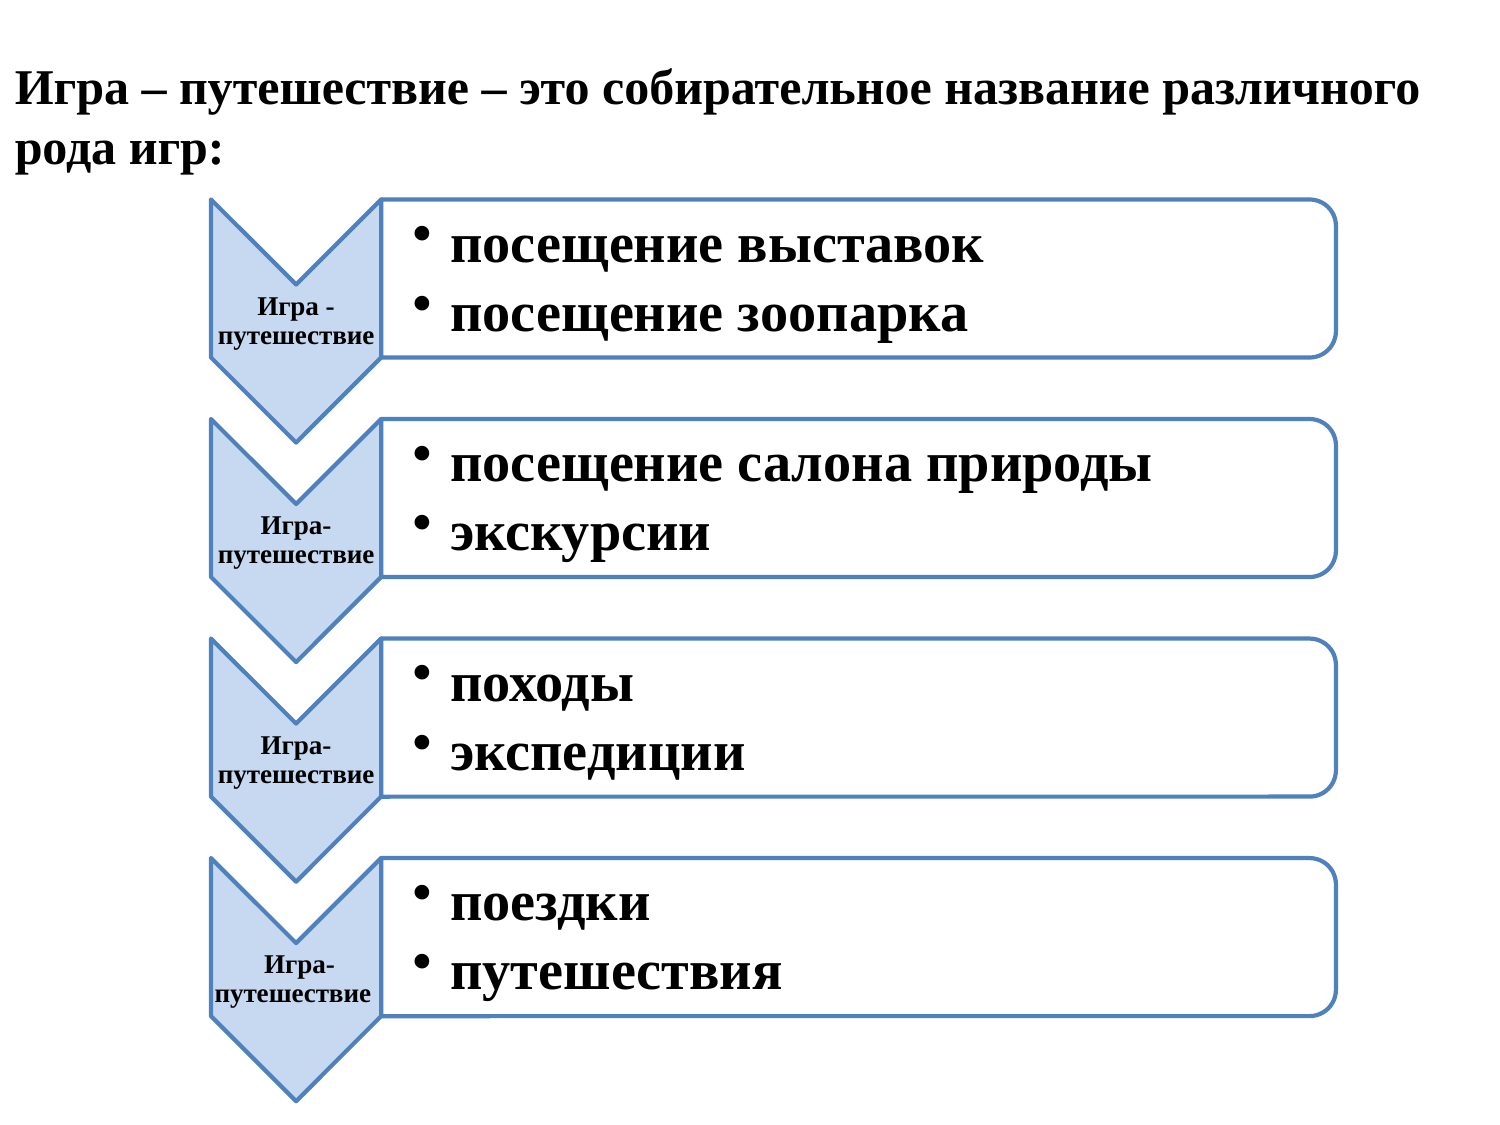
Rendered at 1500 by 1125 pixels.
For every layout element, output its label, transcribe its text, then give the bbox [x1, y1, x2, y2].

text_box Игра – путешествие – это собирательное название различного рода игр: [0, 46, 1500, 182]
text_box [210, 198, 1337, 1102]
